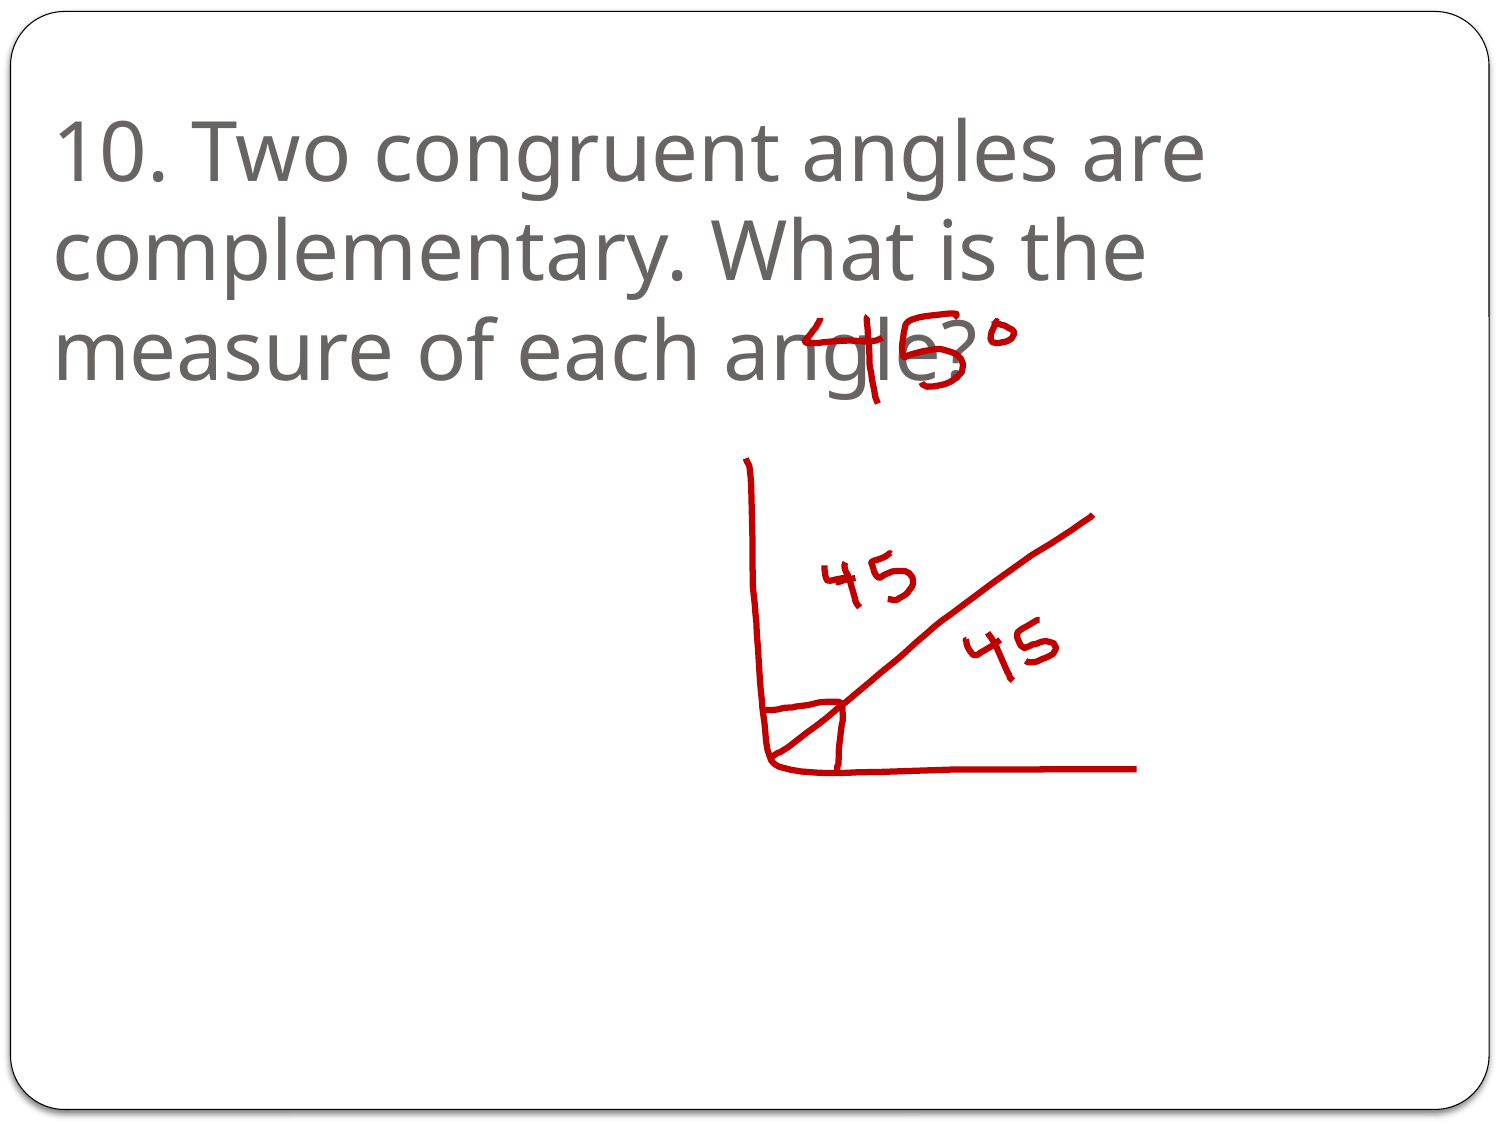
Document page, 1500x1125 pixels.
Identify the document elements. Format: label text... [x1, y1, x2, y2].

text_box [800, 706, 844, 771]
text_box [849, 580, 861, 608]
text_box [804, 317, 867, 344]
text_box [745, 458, 1137, 774]
text_box [989, 320, 1015, 344]
text_box [843, 562, 851, 578]
text_box [1016, 619, 1057, 663]
text_box [763, 700, 842, 737]
text_box [964, 639, 994, 656]
text_box [901, 312, 964, 388]
text_box [987, 632, 1014, 682]
text_box [870, 552, 914, 601]
text_box [823, 565, 847, 582]
text_box [835, 577, 856, 583]
text_box [772, 514, 1094, 758]
text_box [870, 333, 883, 342]
title 10. Two congruent angles are complementary. What is the measure of each angle? [37, 45, 1463, 413]
text_box [865, 315, 879, 404]
